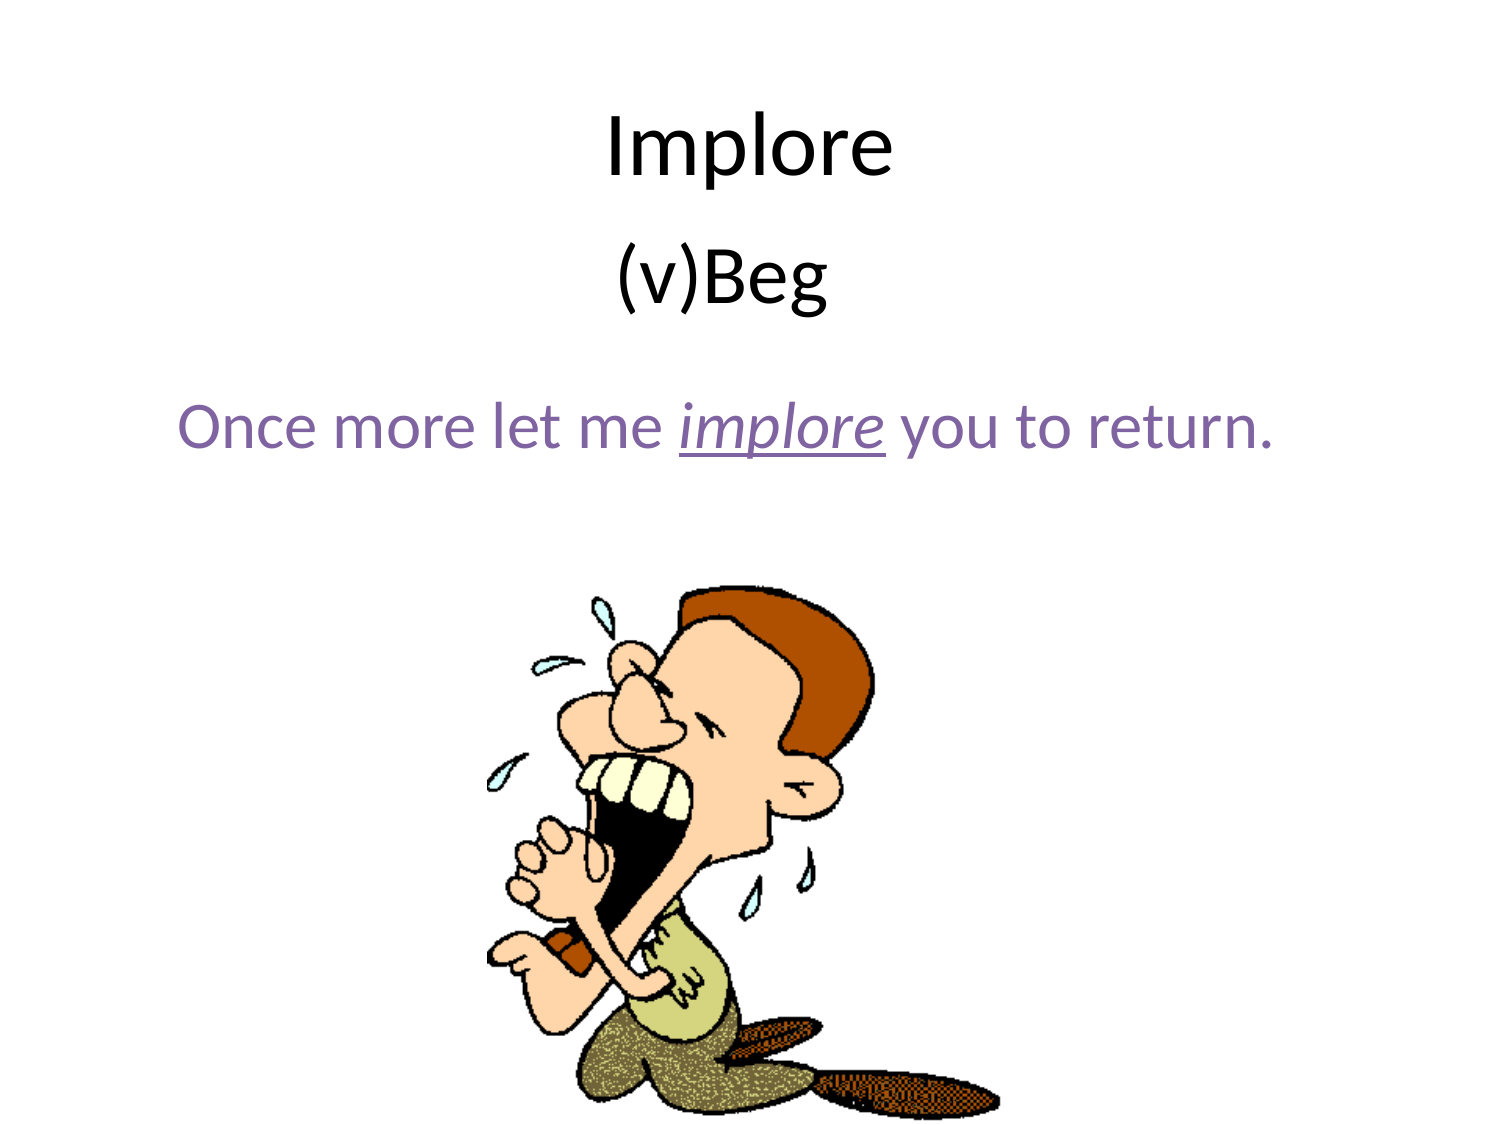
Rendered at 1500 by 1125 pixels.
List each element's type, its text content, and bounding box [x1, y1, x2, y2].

title Implore [75, 45, 1425, 233]
text_box (v)Beg [599, 212, 888, 328]
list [487, 577, 1005, 1125]
text_box Once more let me implore you to return. [162, 374, 1302, 470]
